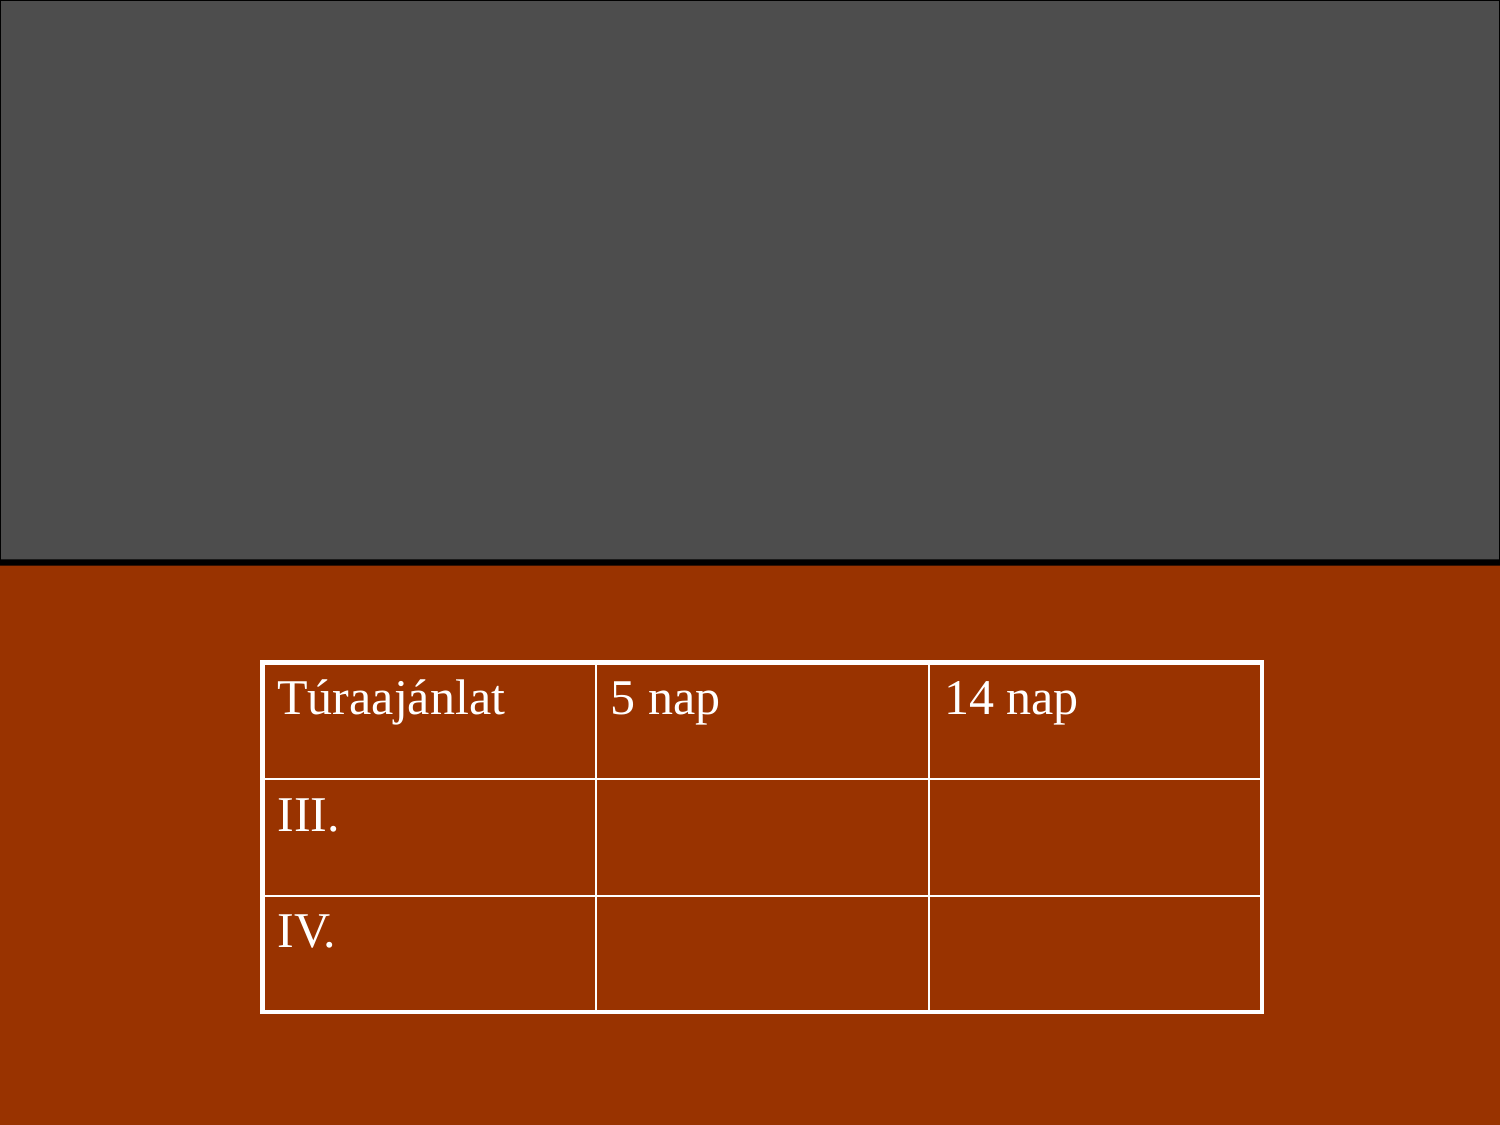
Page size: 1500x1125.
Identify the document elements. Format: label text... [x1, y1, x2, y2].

table_cell [930, 780, 1260, 895]
table_header 14 nap [930, 665, 1260, 778]
table_cell III. [265, 780, 595, 895]
table_header 5 nap [597, 665, 928, 778]
table_cell [597, 780, 928, 895]
table_cell [597, 897, 928, 1010]
table_header Túraajánlat [265, 665, 595, 778]
table_cell IV. [265, 897, 595, 1010]
table_cell [930, 897, 1260, 1010]
